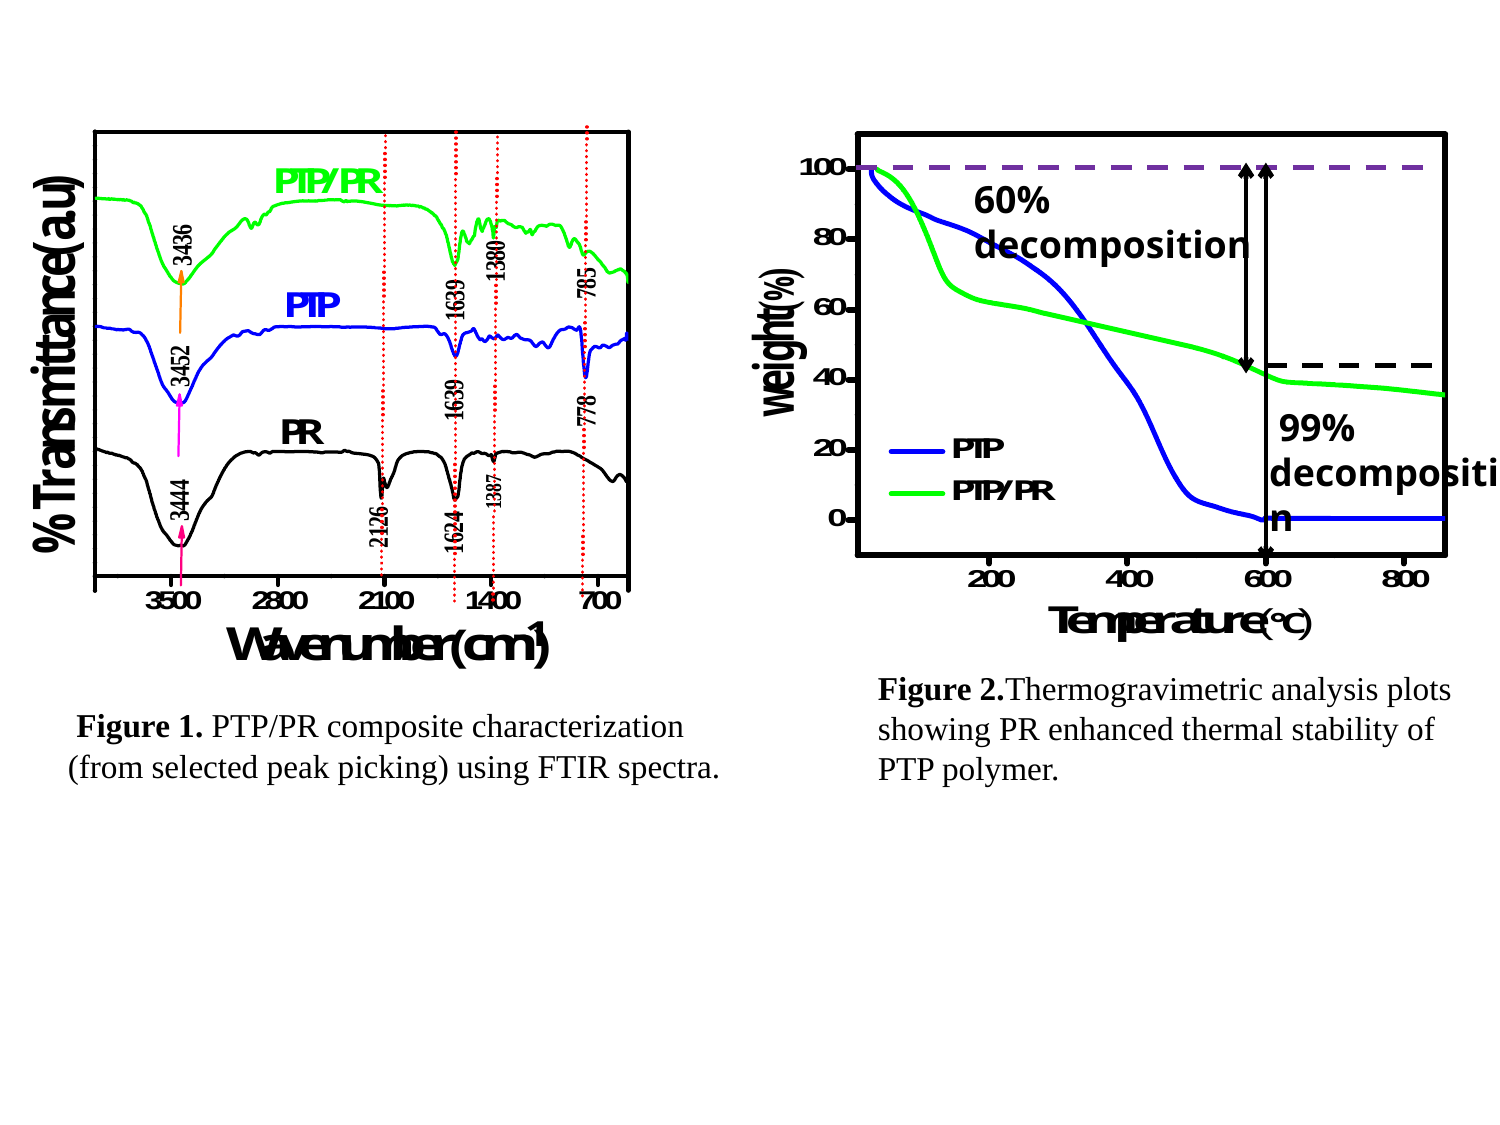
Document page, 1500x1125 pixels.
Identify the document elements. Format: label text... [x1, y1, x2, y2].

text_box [690, 66, 1500, 653]
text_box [0, 89, 810, 704]
text_box Figure 2.Thermogravimetric analysis plots showing PR enhanced thermal stability of PTP polymer. [863, 660, 1499, 795]
text_box Figure 1. PTP/PR composite characterization (from selected peak picking) using FTIR spectra. [53, 713, 774, 792]
